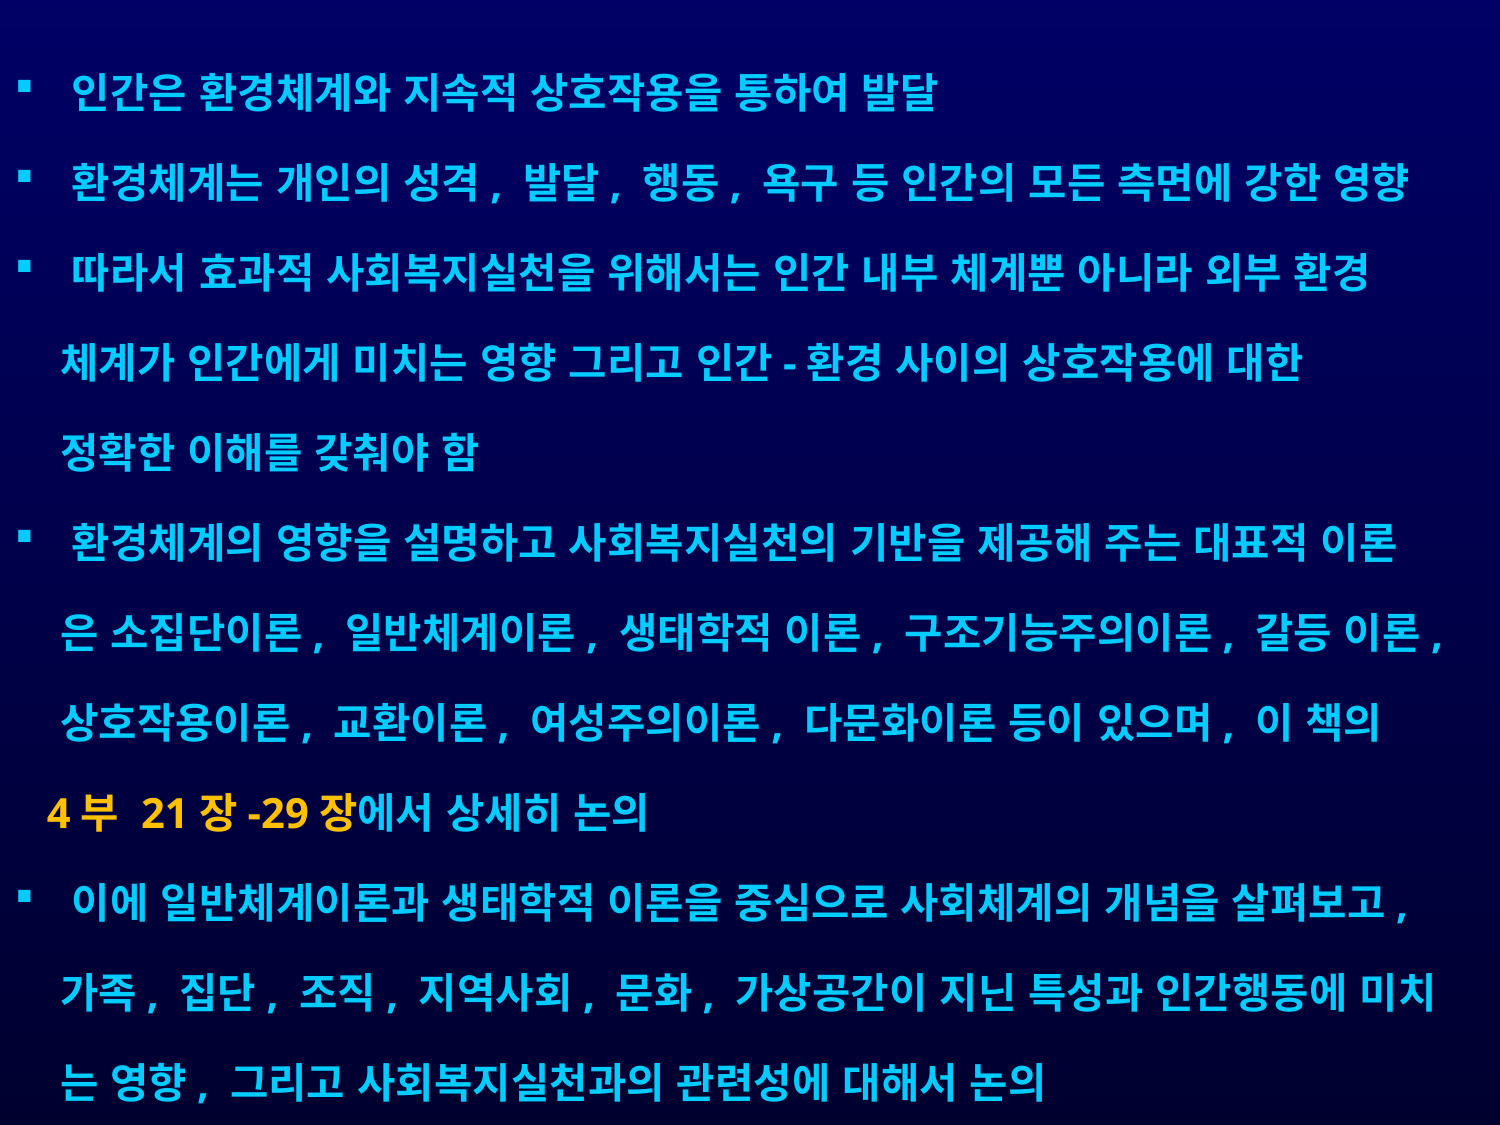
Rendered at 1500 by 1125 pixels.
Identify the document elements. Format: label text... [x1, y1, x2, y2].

text_box 인간은 환경체계와 지속적 상호작용을 통하여 발달 환경체계는 개인의 성격, 발달, 행동, 욕구 등 인간의 모든 측면에 강한 영향 따라서 효과적 사회복지실천을 위해서는 인간 내부 체계뿐 아니라 외부 환경 체계가 인간에게 미치는 영향 그리고 인간-환경 사이의 상호작용에 대한 정확한 이해를 갖춰야 함 환경체계의 영향을 설명하고 사회복지실천의 기반을 제공해 주는 대표적 이론 은 소집단이론, 일반체계이론, 생태학적 이론, 구조기능주의이론, 갈등 이론, 상호작용이론, 교환이론, 여성주의이론, 다문화이론 등이 있으며, 이 책의 4부 21장-29장에서 상세히 논의 이에 일반체계이론과 생태학적 이론을 중심으로 사회체계의 개념을 살펴보고, 가족, 집단, 조직, 지역사회, 문화, 가상공간이 지닌 특성과 인간행동에 미치 는 영향, 그리고 사회복지실천과의 관련성에 대해서 논의 [0, 19, 1500, 1114]
